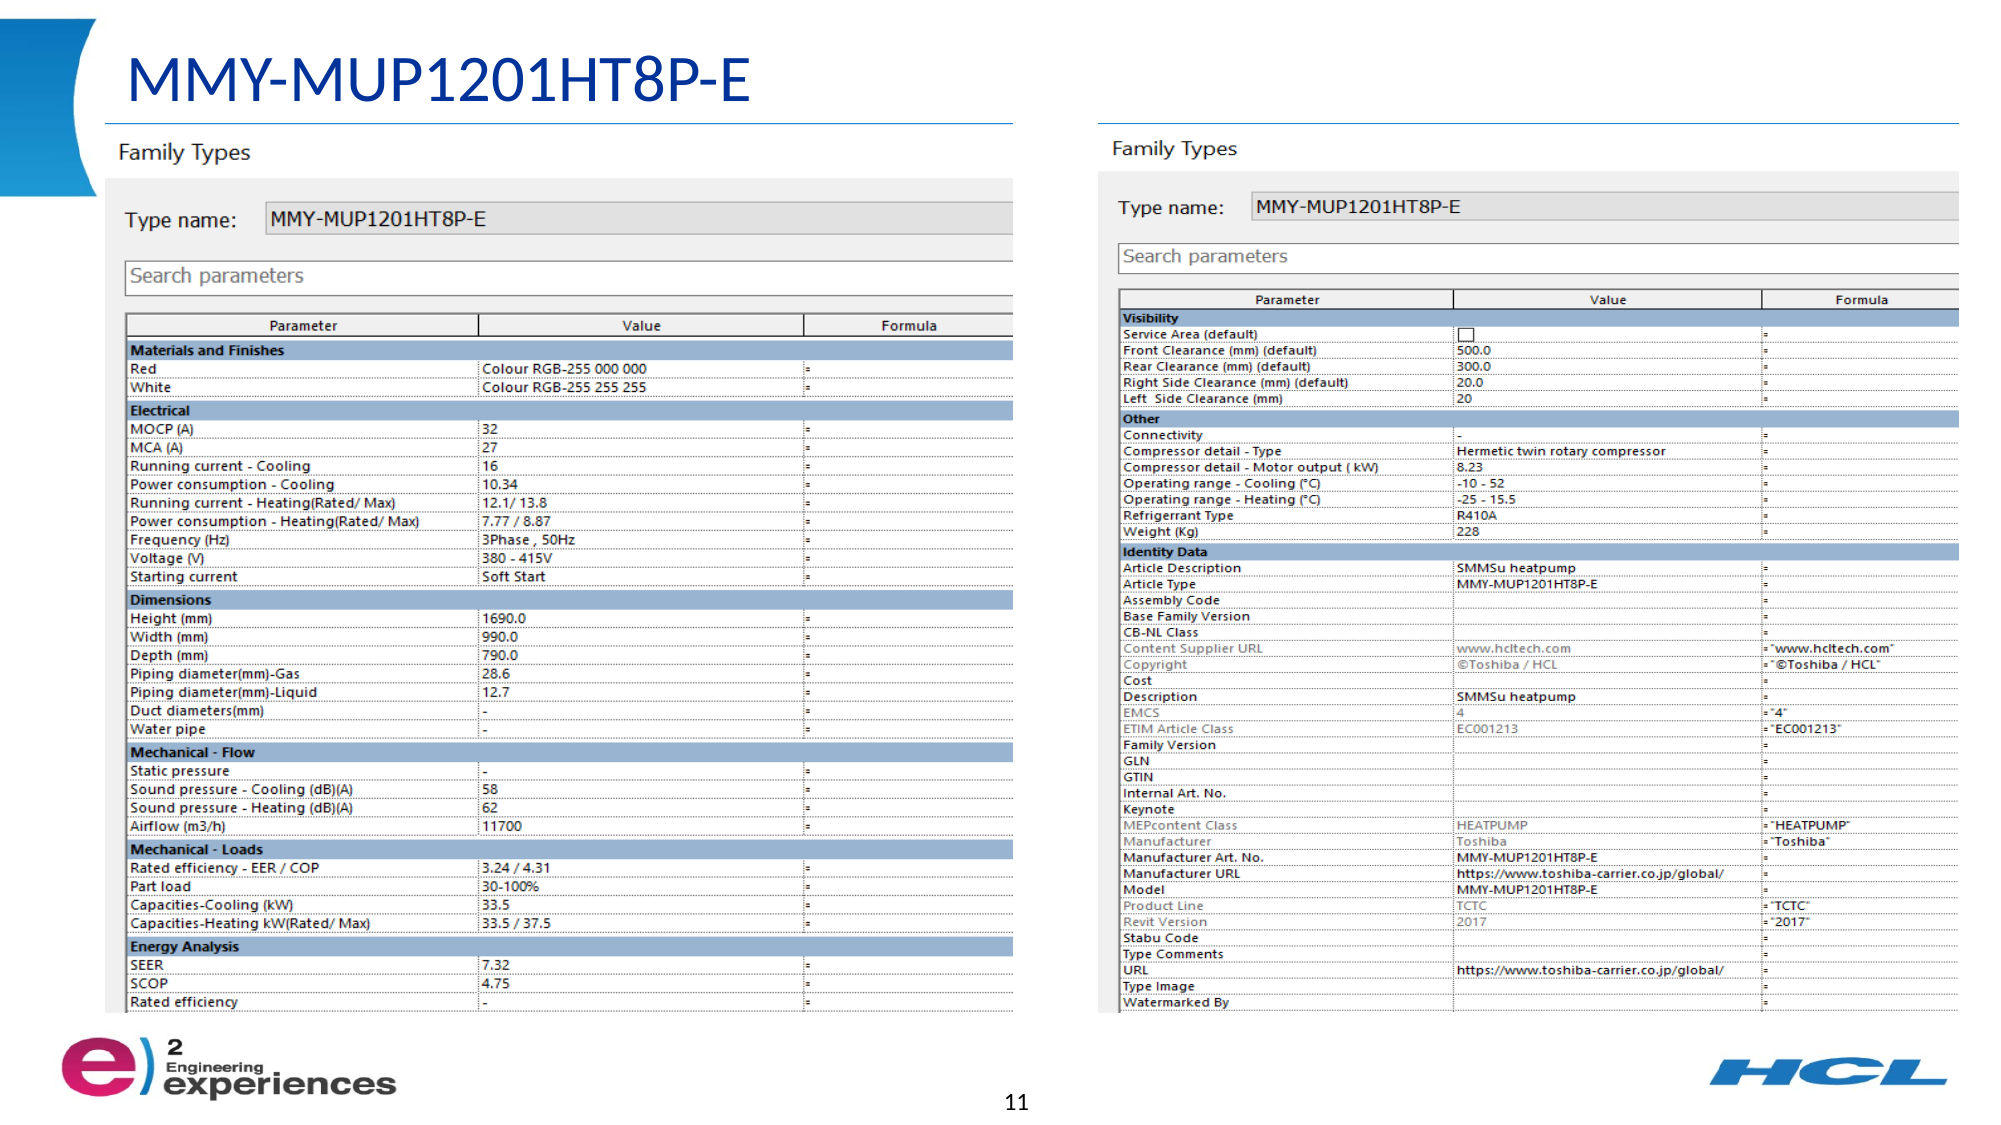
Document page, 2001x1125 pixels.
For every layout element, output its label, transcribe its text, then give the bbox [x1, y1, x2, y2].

picture [0, 0, 2000, 1125]
text_box MMY-MUP1201HT8P-E [111, 27, 767, 121]
